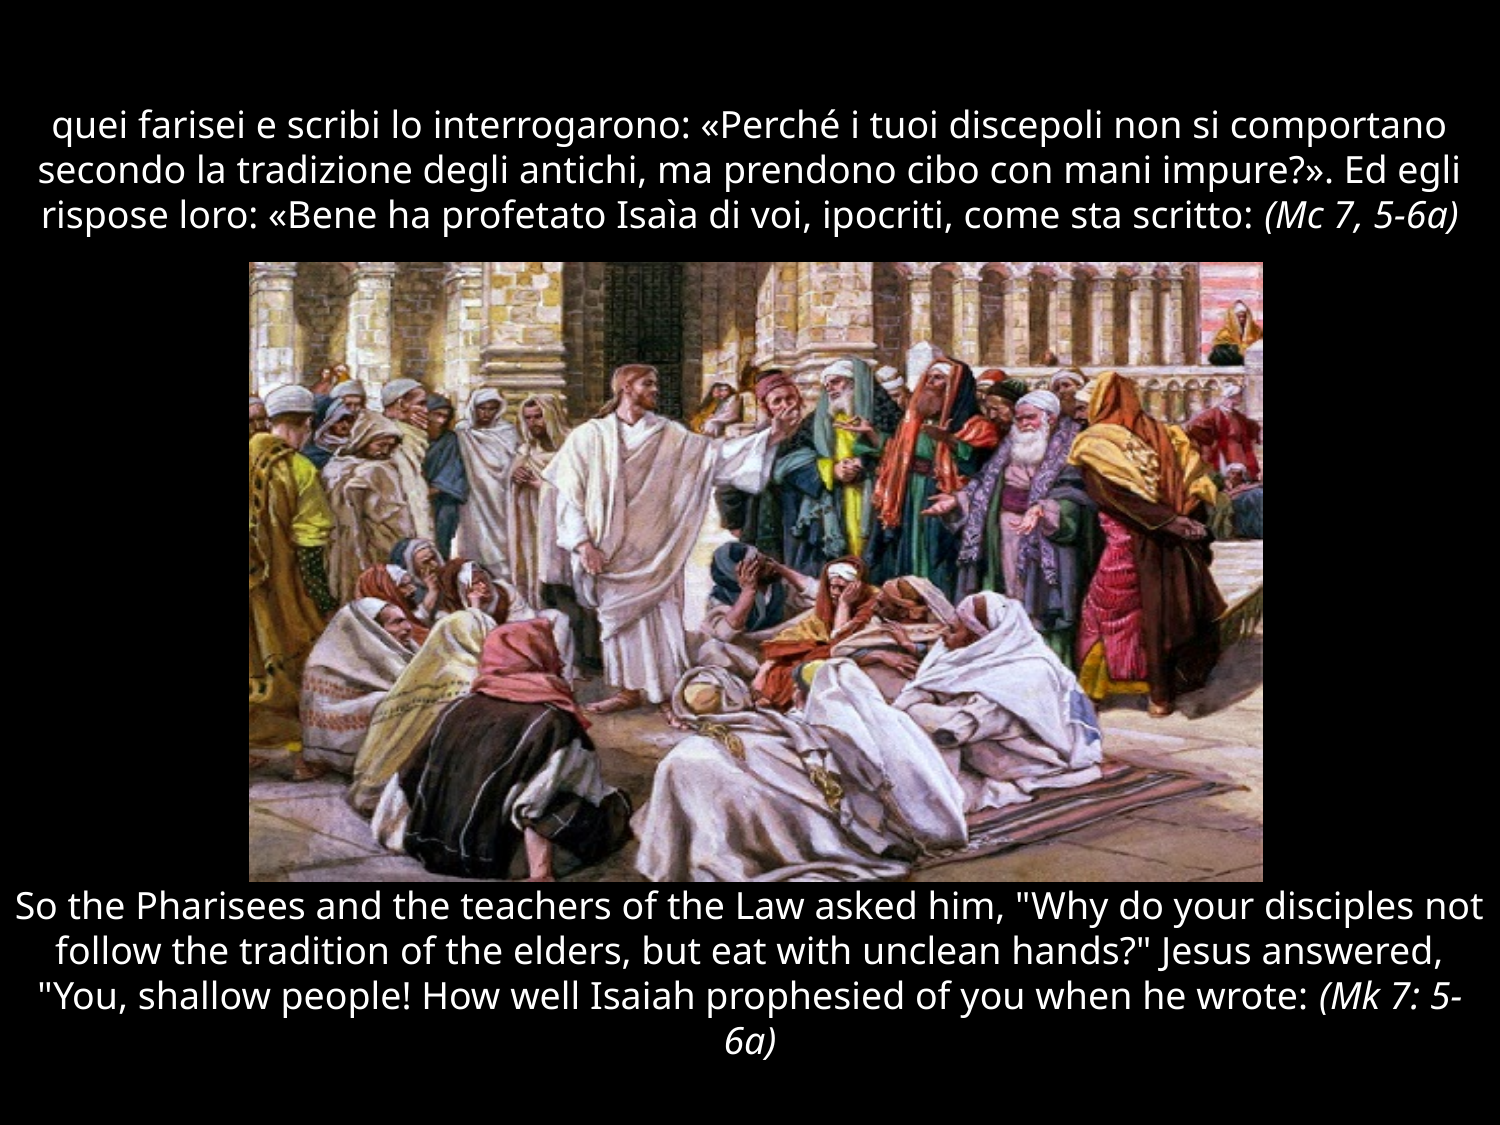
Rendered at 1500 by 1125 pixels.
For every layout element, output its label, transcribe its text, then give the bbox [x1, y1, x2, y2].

title quei farisei e scribi lo interrogarono: «Perché i tuoi discepoli non si comportano secondo la tradizione degli antichi, ma prendono cibo con mani impure?». Ed egli rispose loro: «Bene ha profetato Isaìa di voi, ipocriti, come sta scritto: (Mc 7, 5-6a) [0, 75, 1500, 263]
text_box So the Pharisees and the teachers of the Law asked him, "Why do your disciples not follow the tradition of the elders, but eat with unclean hands?" Jesus answered, "You, shallow people! How well Isaiah prophesied of you when he wrote: (Mk 7: 5-6a) [0, 874, 1500, 1070]
picture [249, 262, 1263, 882]
